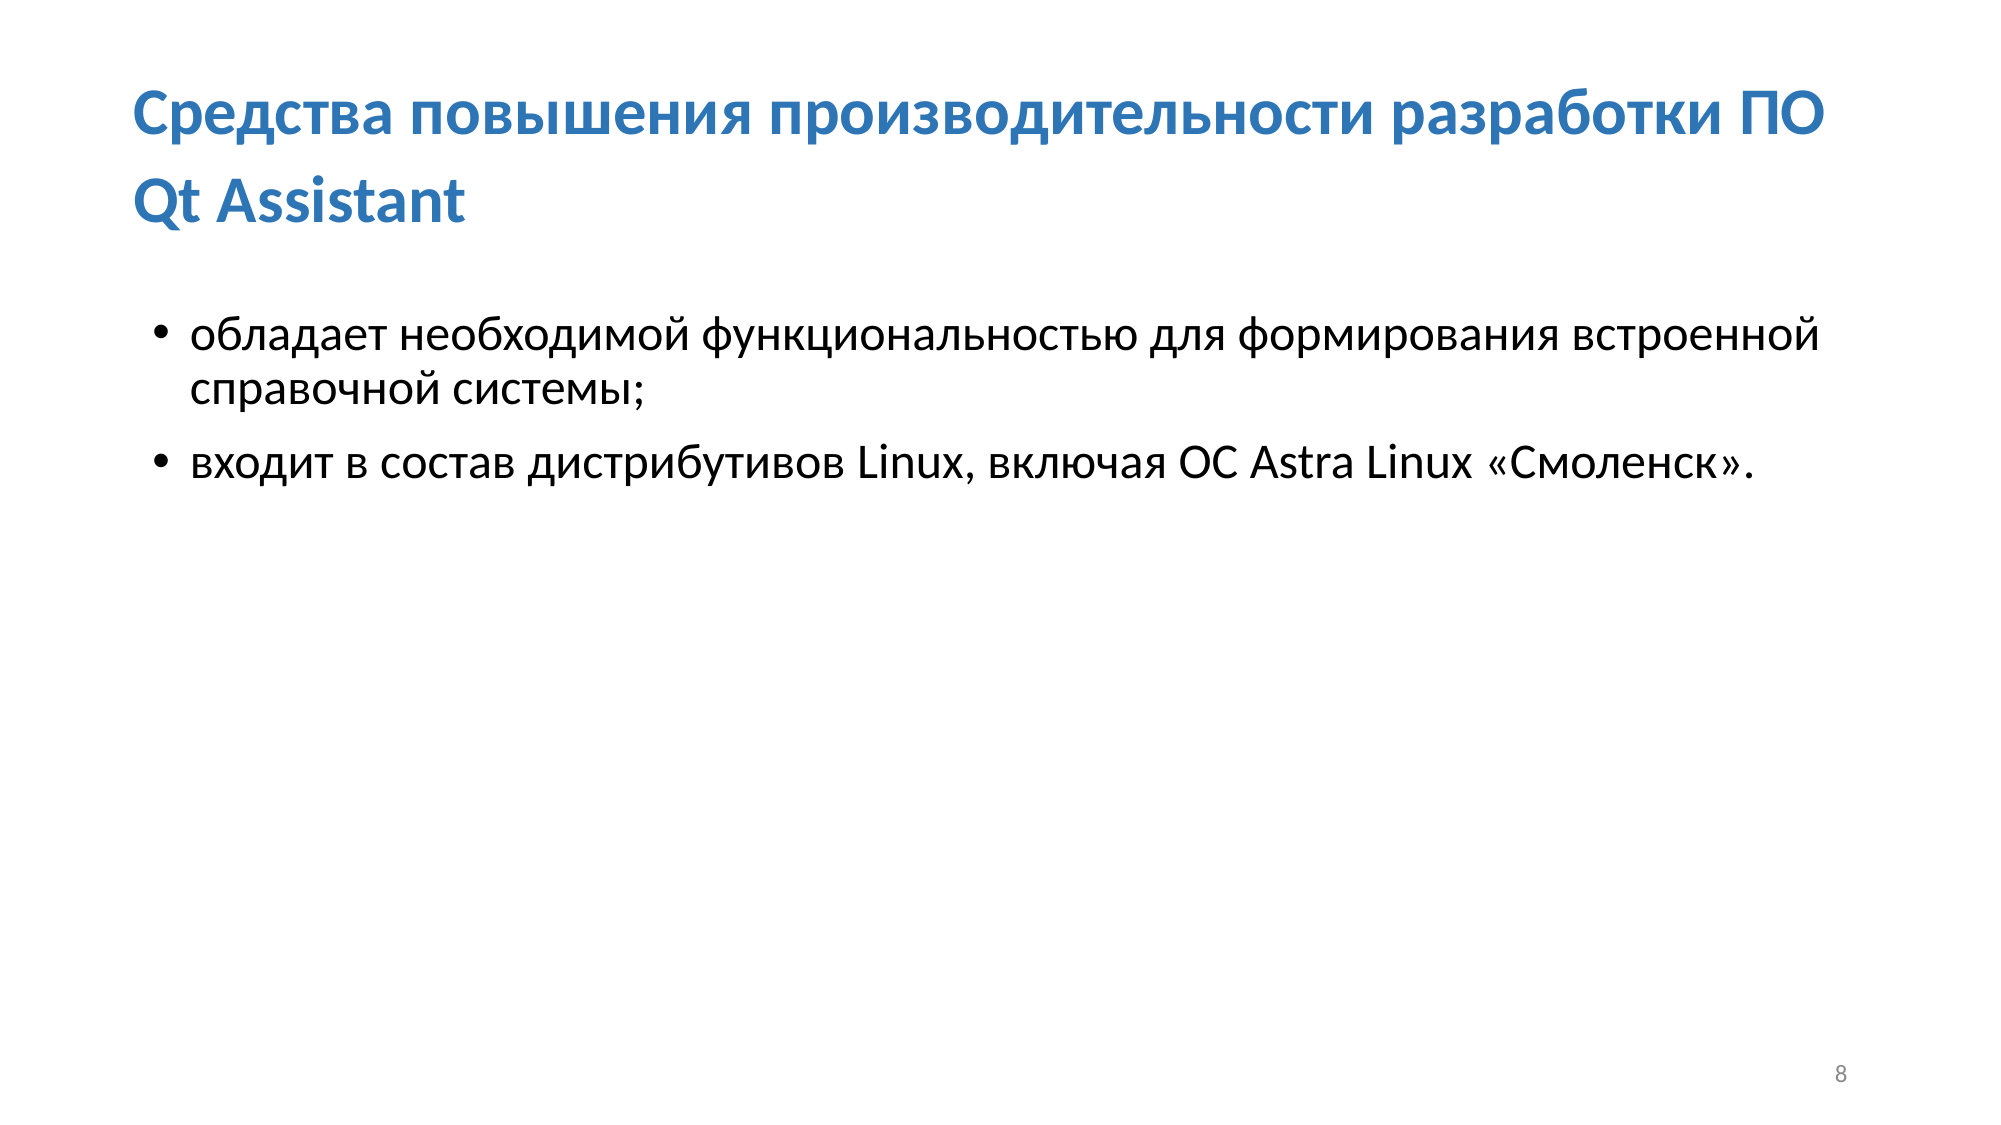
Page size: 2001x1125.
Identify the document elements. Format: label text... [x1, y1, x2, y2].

slide_number 8 [1412, 1042, 1863, 1103]
list обладает необходимой функциональностью для формирования встроенной справочной системы; входит в состав дистрибутивов Linux, включая ОС Astra Linux «Смоленск». [137, 299, 1863, 1014]
title Средства повышения производительности разработки ПО [118, 59, 1959, 147]
text_box Qt Assistant [118, 147, 1959, 255]
